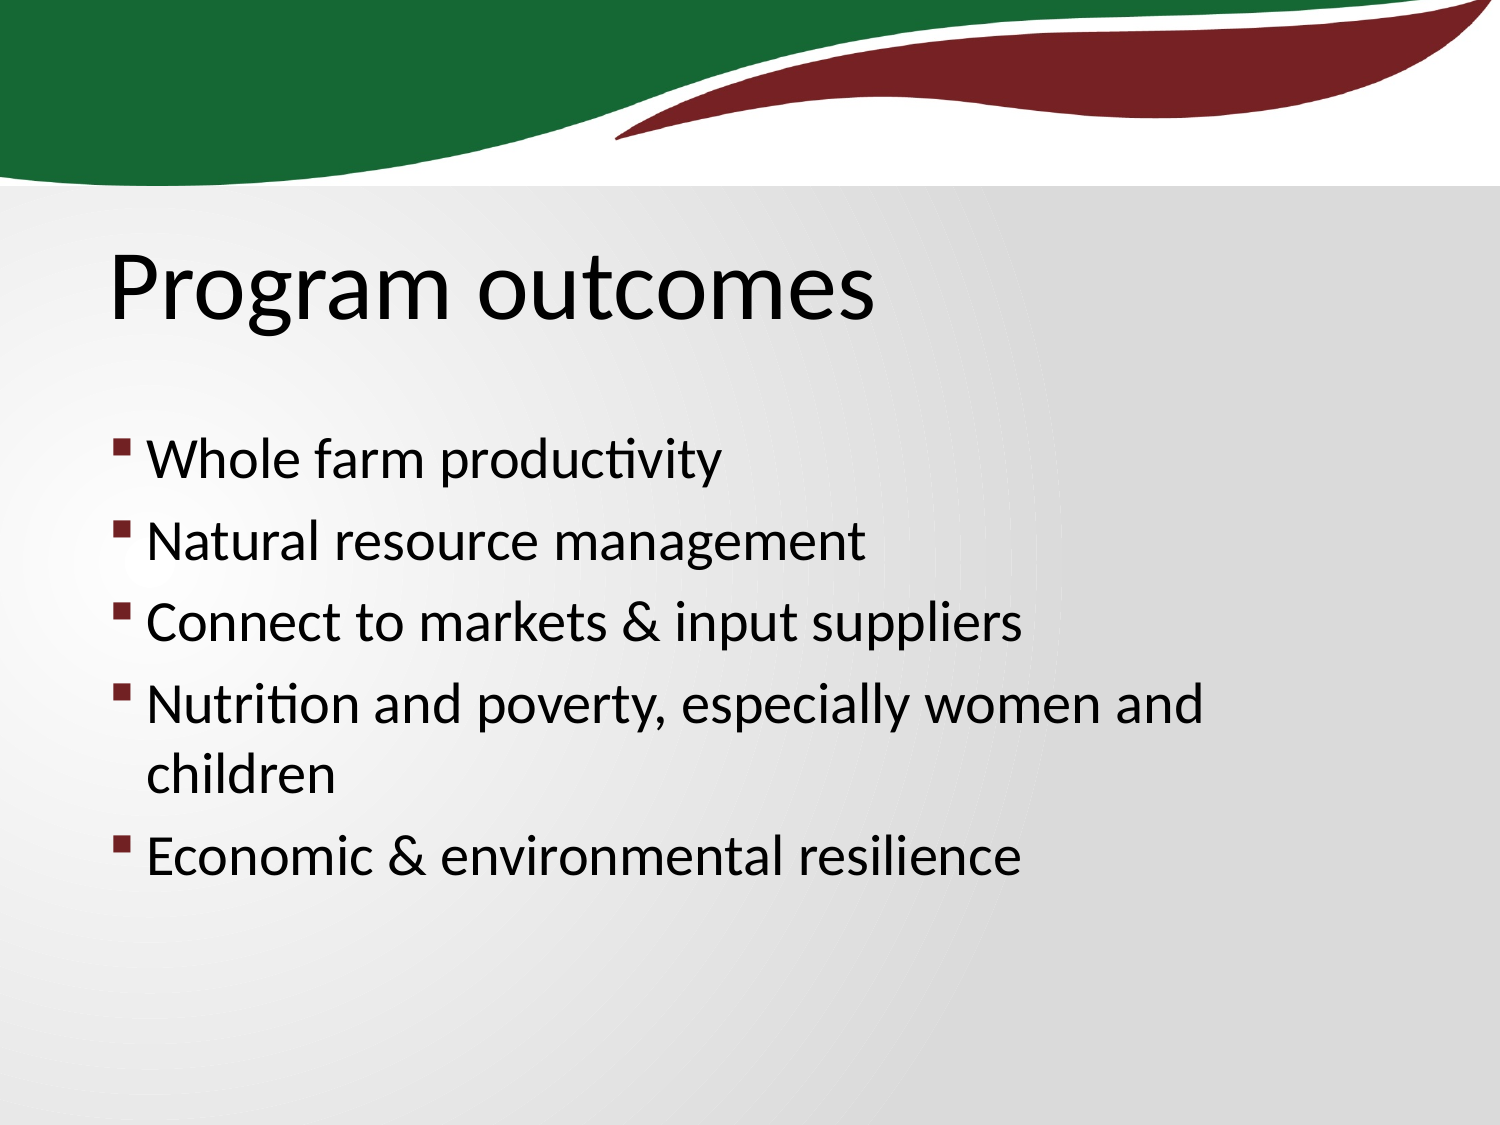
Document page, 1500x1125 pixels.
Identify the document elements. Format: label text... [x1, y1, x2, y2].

picture [0, 0, 1500, 186]
list Program outcomes [75, 212, 1325, 400]
list Whole farm productivity Natural resource management Connect to markets & input suppliers Nutrition and poverty, especially women and children Economic & environmental resilience [75, 412, 1350, 1075]
